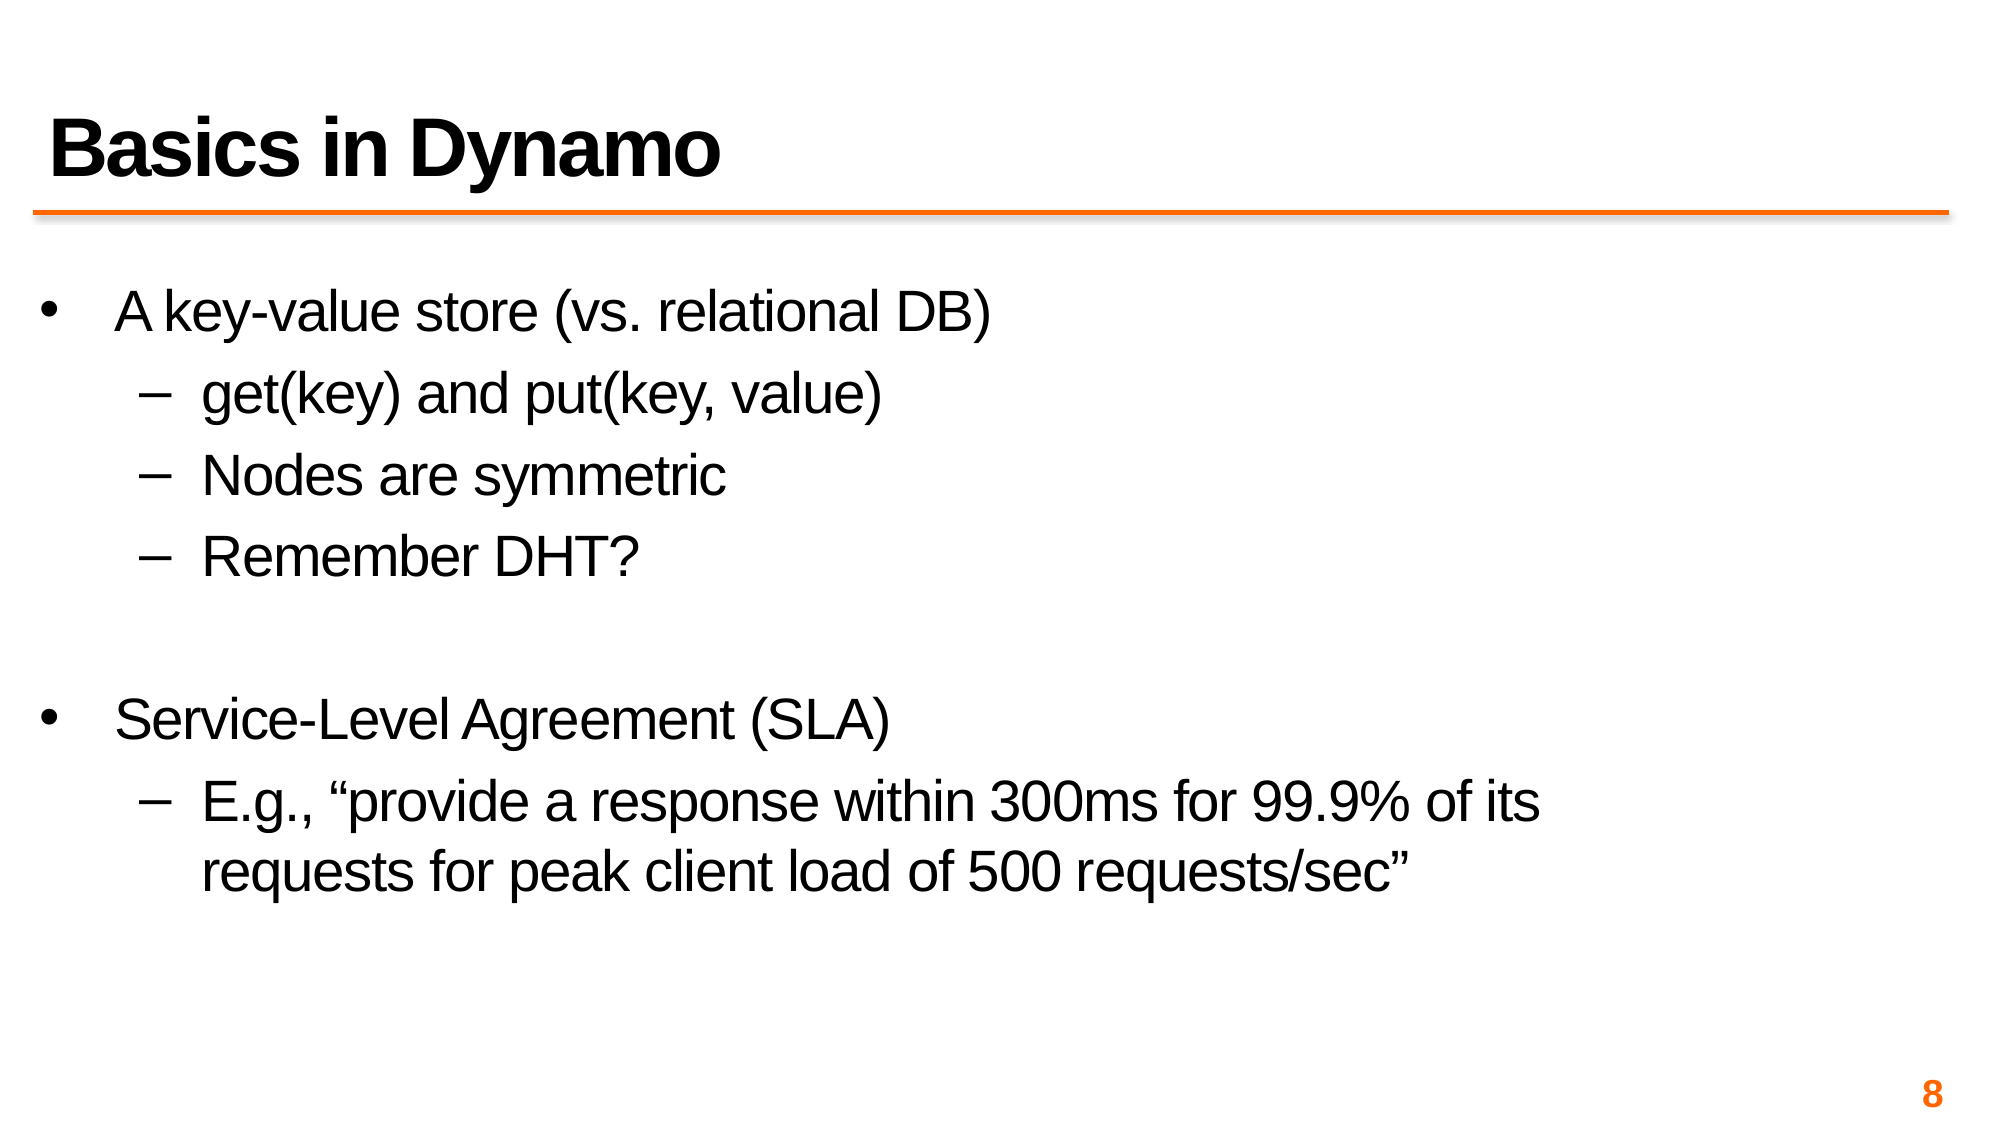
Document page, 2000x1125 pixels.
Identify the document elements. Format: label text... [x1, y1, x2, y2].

slide_number 8 [1482, 1074, 1950, 1110]
title Basics in Dynamo [33, 24, 1950, 201]
list A key-value store (vs. relational DB) get(key) and put(key, value) Nodes are symmetric Remember DHT? Service-Level Agreement (SLA) E.g., “provide a response within 300ms for 99.9% of its requests for peak client load of 500 requests/sec” [33, 267, 1670, 1076]
